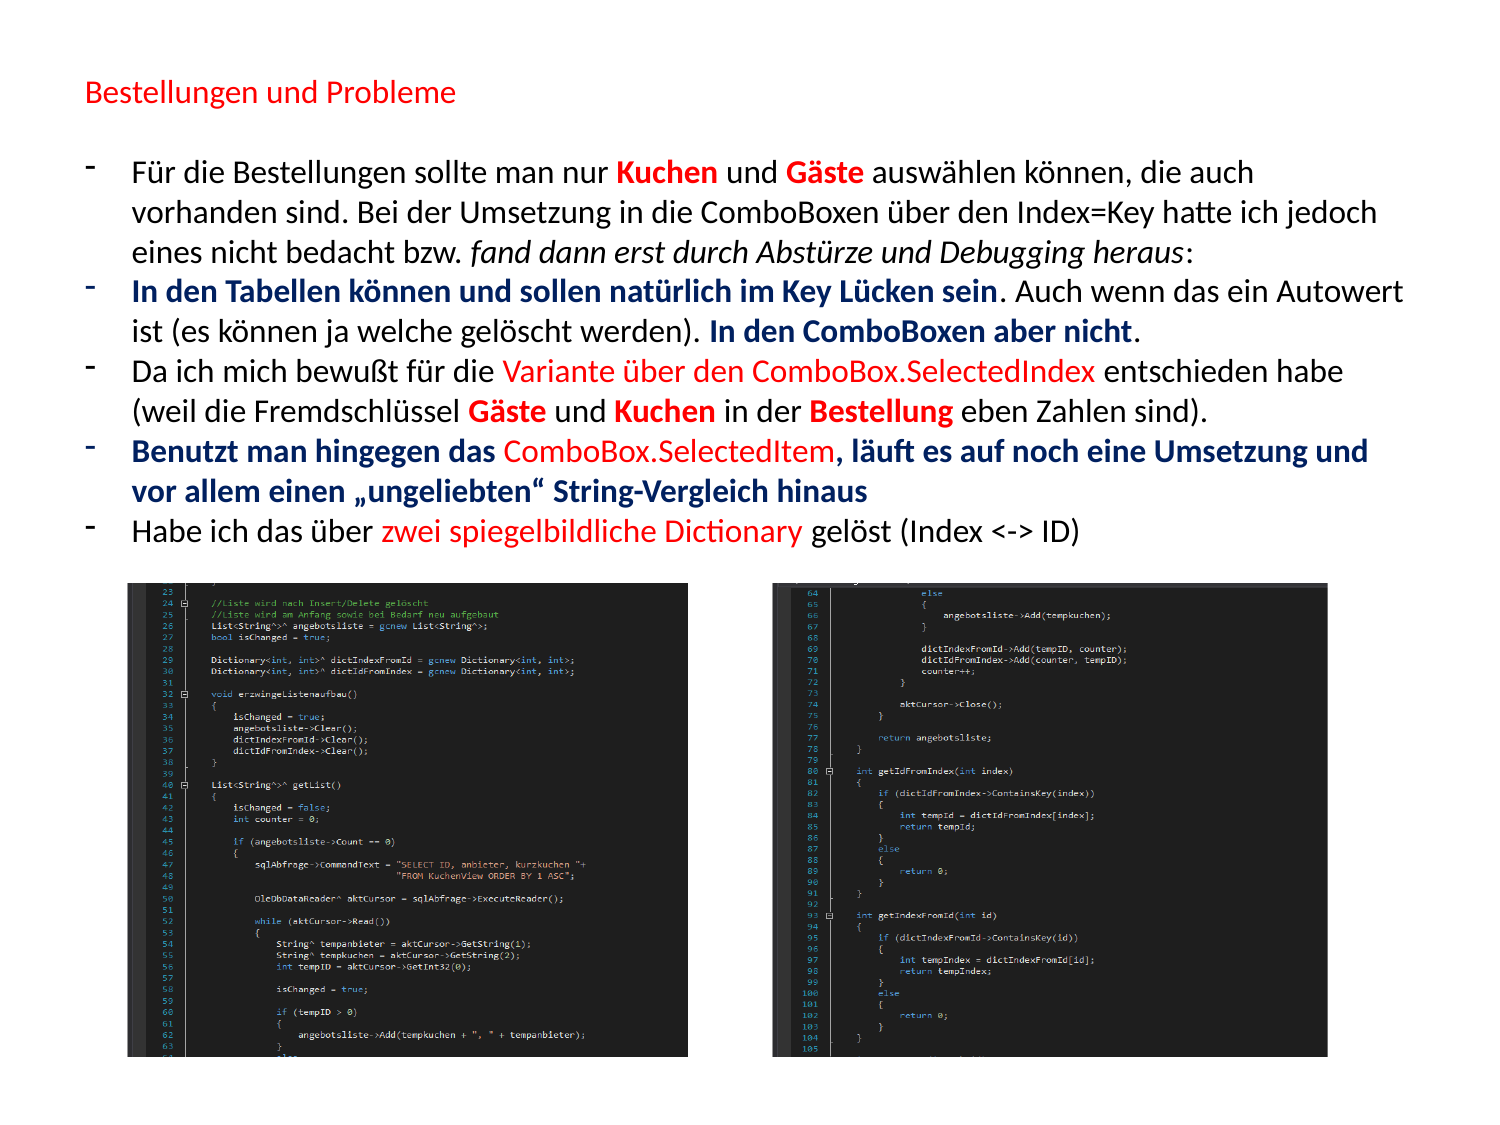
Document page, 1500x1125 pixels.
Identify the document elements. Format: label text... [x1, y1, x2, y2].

picture [766, 583, 1328, 1057]
text_box Bestellungen und Probleme Für die Bestellungen sollte man nur Kuchen und Gäste auswählen können, die auch vorhanden sind. Bei der Umsetzung in die ComboBoxen über den Index=Key hatte ich jedoch eines nicht bedacht bzw. fand dann erst durch Abstürze und Debugging heraus: In den Tabellen können und sollen natürlich im Key Lücken sein. Auch wenn das ein Autowert ist (es können ja welche gelöscht werden). In den ComboBoxen aber nicht. Da ich mich bewußt für die Variante über den ComboBox.SelectedIndex entschieden habe (weil die Fremdschlüssel Gäste und Kuchen in der Bestellung eben Zahlen sind). Benutzt man hingegen das ComboBox.SelectedItem, läuft es auf noch eine Umsetzung und vor allem einen „ungeliebten“ String-Vergleich hinaus Habe ich das über zwei spiegelbildliche Dictionary gelöst (Index <-> ID) [70, 62, 1423, 557]
picture [121, 583, 688, 1057]
